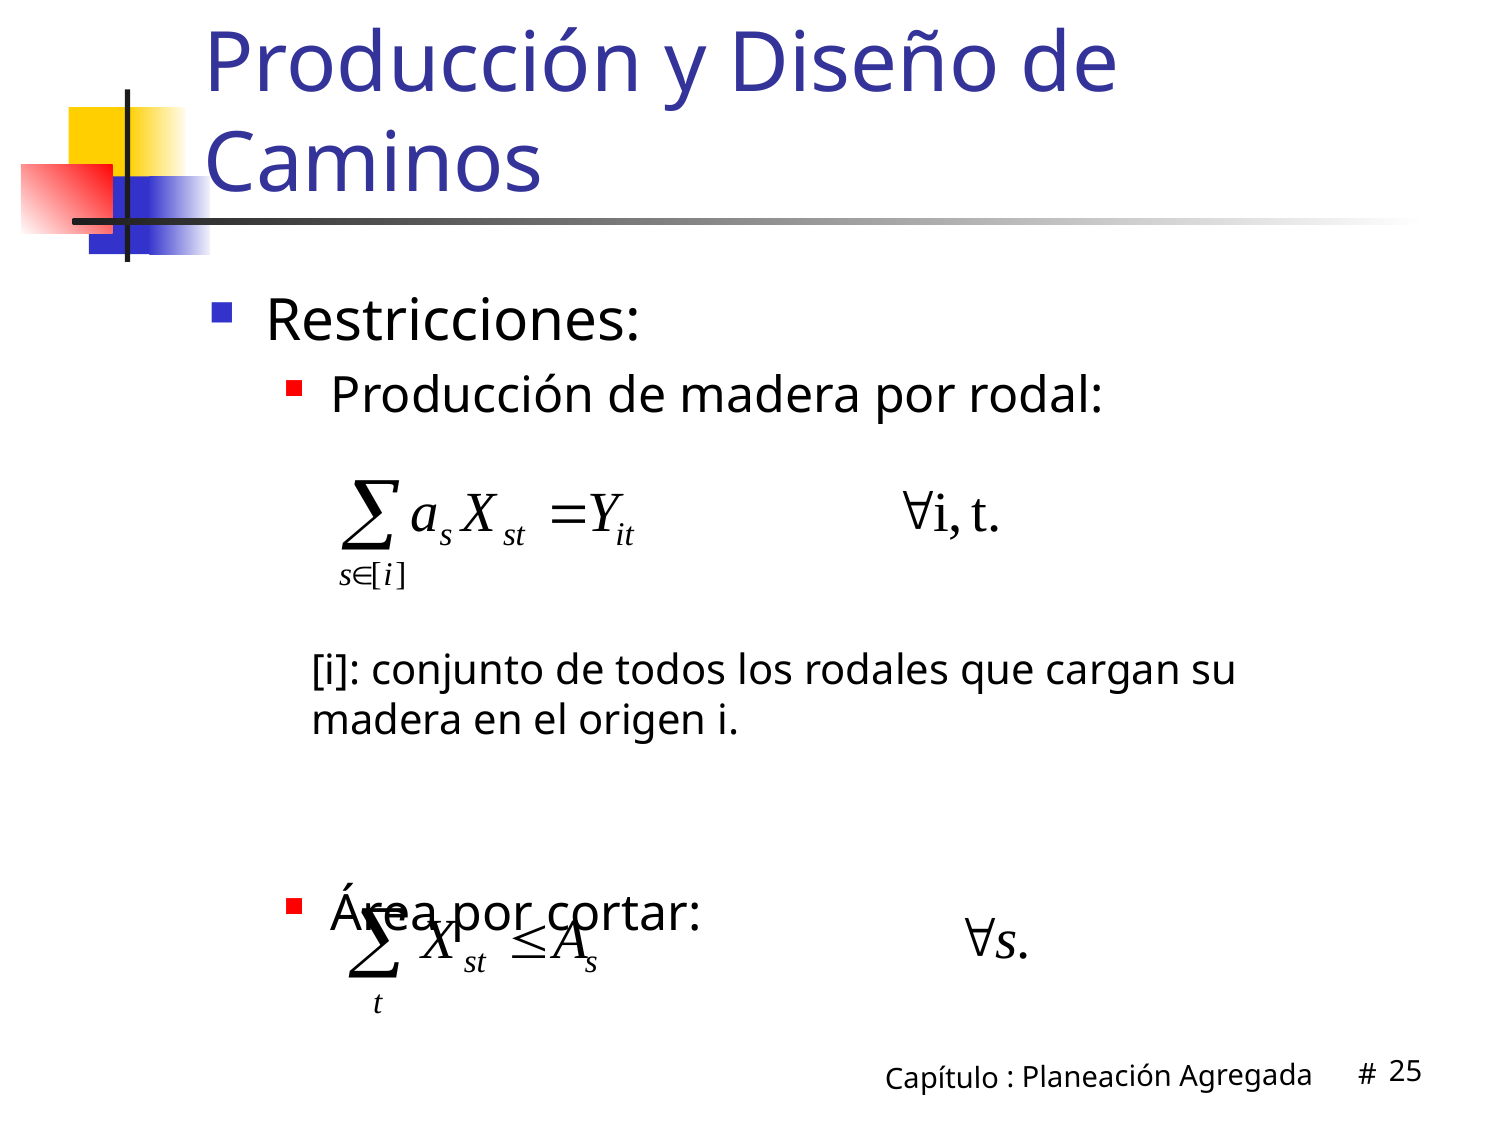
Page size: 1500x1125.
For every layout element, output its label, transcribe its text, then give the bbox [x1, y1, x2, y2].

list Restricciones: Producción de madera por rodal: Área por cortar: [193, 274, 1470, 1007]
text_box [329, 469, 1008, 602]
footer Capítulo : Planeación Agregada # [836, 1028, 1427, 1109]
slide_number 25 [1124, 1024, 1438, 1101]
text_box [i]: conjunto de todos los rodales que cargan su madera en el origen i. [296, 635, 1253, 751]
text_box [340, 897, 1038, 1026]
title Producción y Diseño de Caminos [188, 27, 1468, 216]
